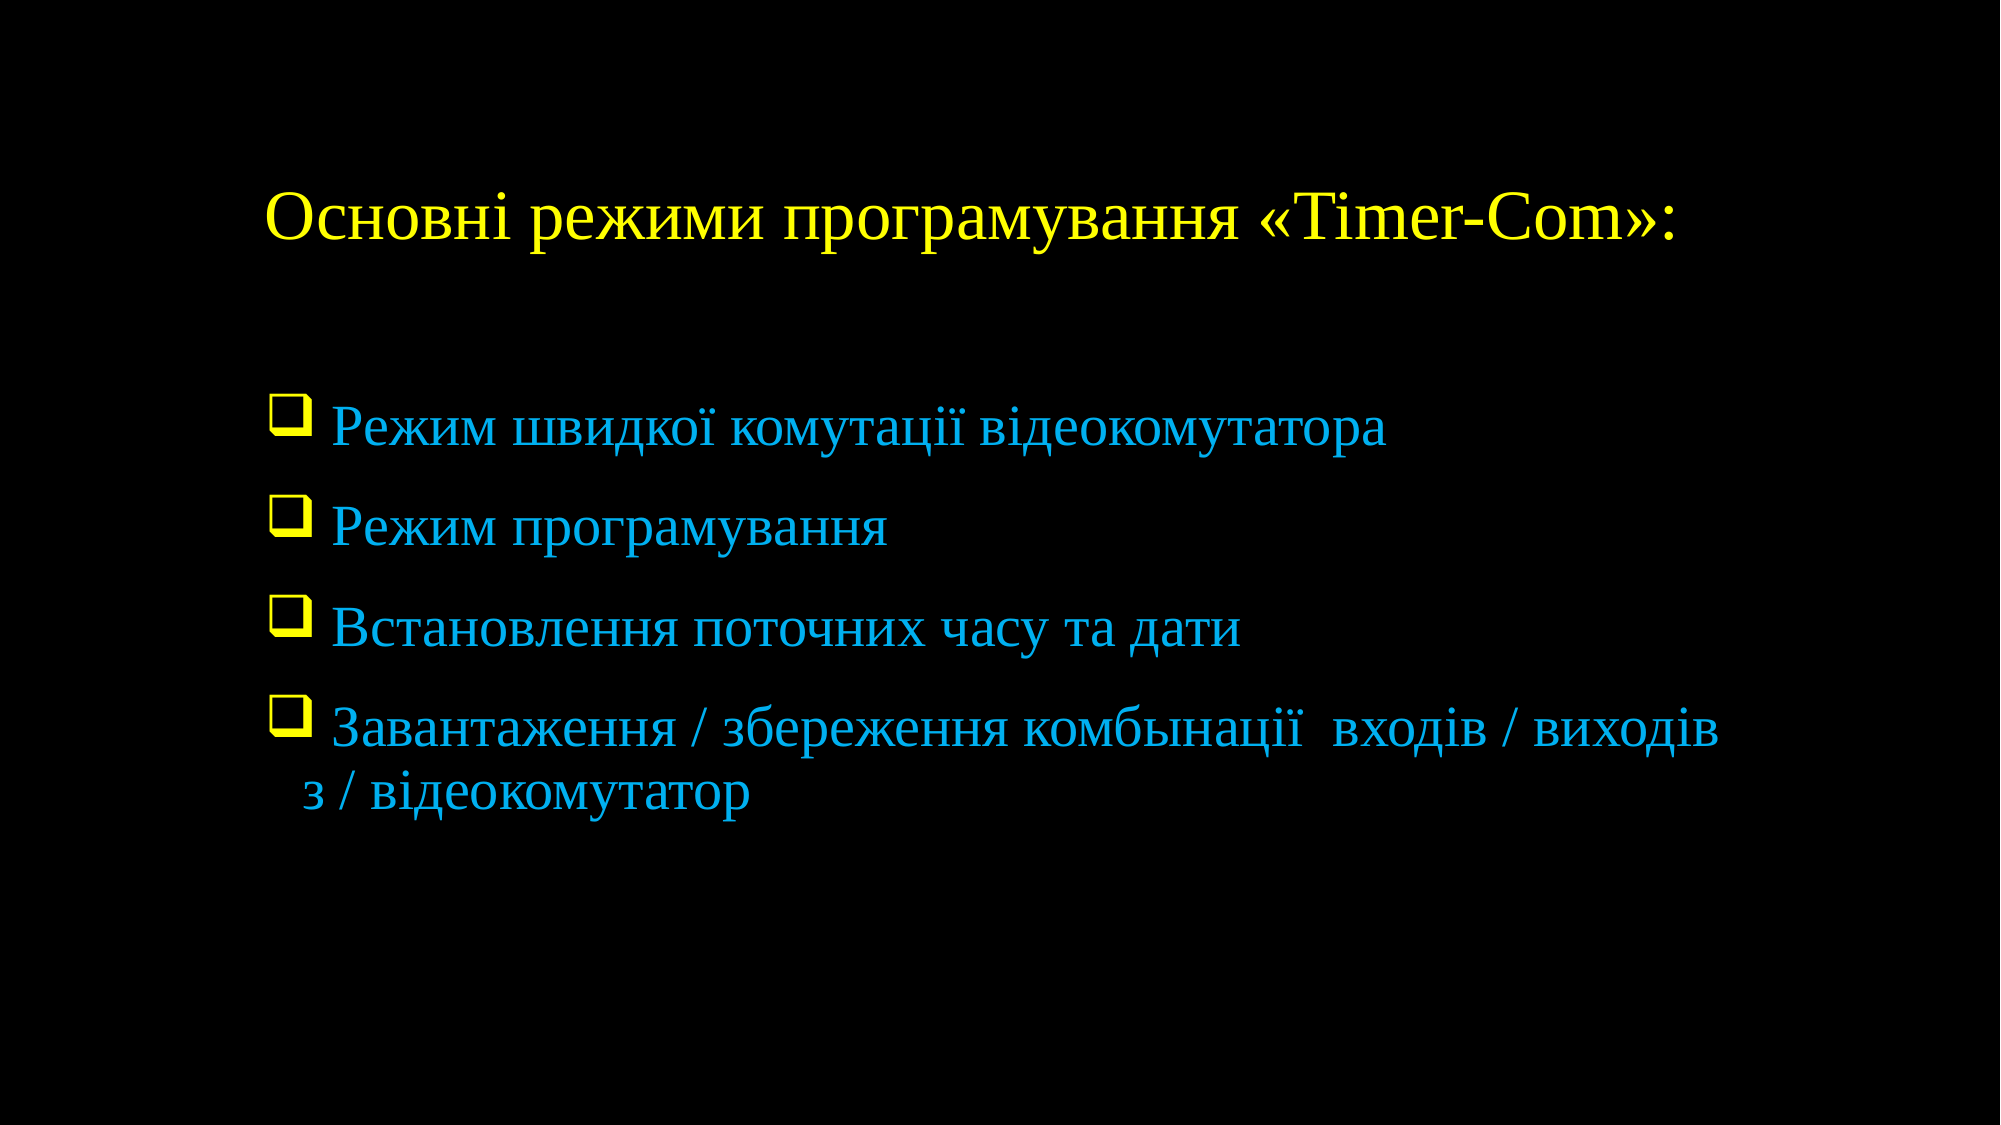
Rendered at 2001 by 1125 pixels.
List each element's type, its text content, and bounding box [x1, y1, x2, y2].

list Режим швидкої комутації відеокомутатора Режим програмування Встановлення поточних часу та дати Завантаження / збереження комбынації входів / виходів з / відеокомутатор [249, 387, 1750, 1000]
title Основні режими програмування «Timer-Com»: [249, 75, 1750, 263]
